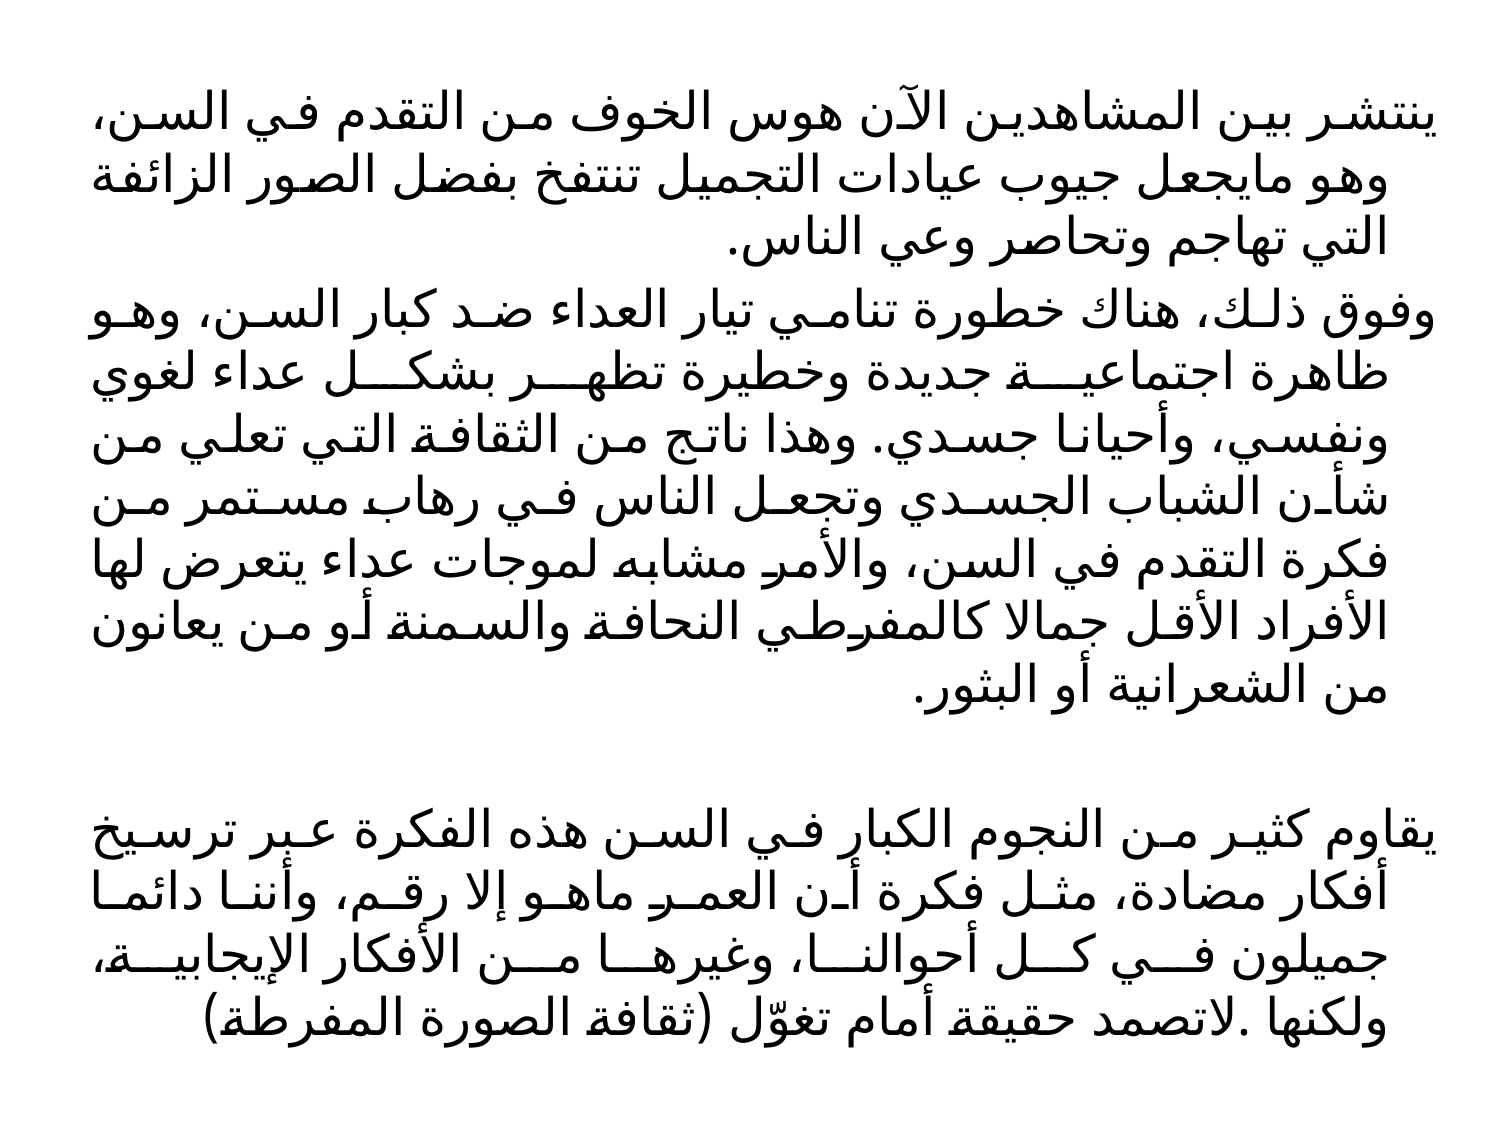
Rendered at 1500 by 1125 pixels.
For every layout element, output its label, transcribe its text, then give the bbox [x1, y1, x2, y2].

list ينتشر بين المشاهدين الآن هوس الخوف من التقدم في السن، وهو مايجعل جيوب عيادات التجميل تنتفخ بفضل الصور الزائفة التي تهاجم وتحاصر وعي الناس. وفوق ذلك، هناك خطورة تنامي تيار العداء ضد كبار السن، وهو ظاهرة اجتماعية جديدة وخطيرة تظهر بشكل عداء لغوي ونفسي، وأحيانا جسدي. وهذا ناتج من الثقافة التي تعلي من شأن الشباب الجسدي وتجعل الناس في رهاب مستمر من فكرة التقدم في السن، والأمر مشابه لموجات عداء يتعرض لها الأفراد الأقل جمالا كالمفرطي النحافة والسمنة أو من يعانون من الشعرانية أو البثور. يقاوم كثير من النجوم الكبار في السن هذه الفكرة عبر ترسيخ أفكار مضادة، مثل فكرة أن العمر ماهو إلا رقم، وأننا دائما جميلون في كل أحوالنا، وغيرها من الأفكار الإيجابية، ولكنها .لاتصمد حقيقة أمام تغوّل (ثقافة الصورة المفرطة) [75, 70, 1454, 1055]
